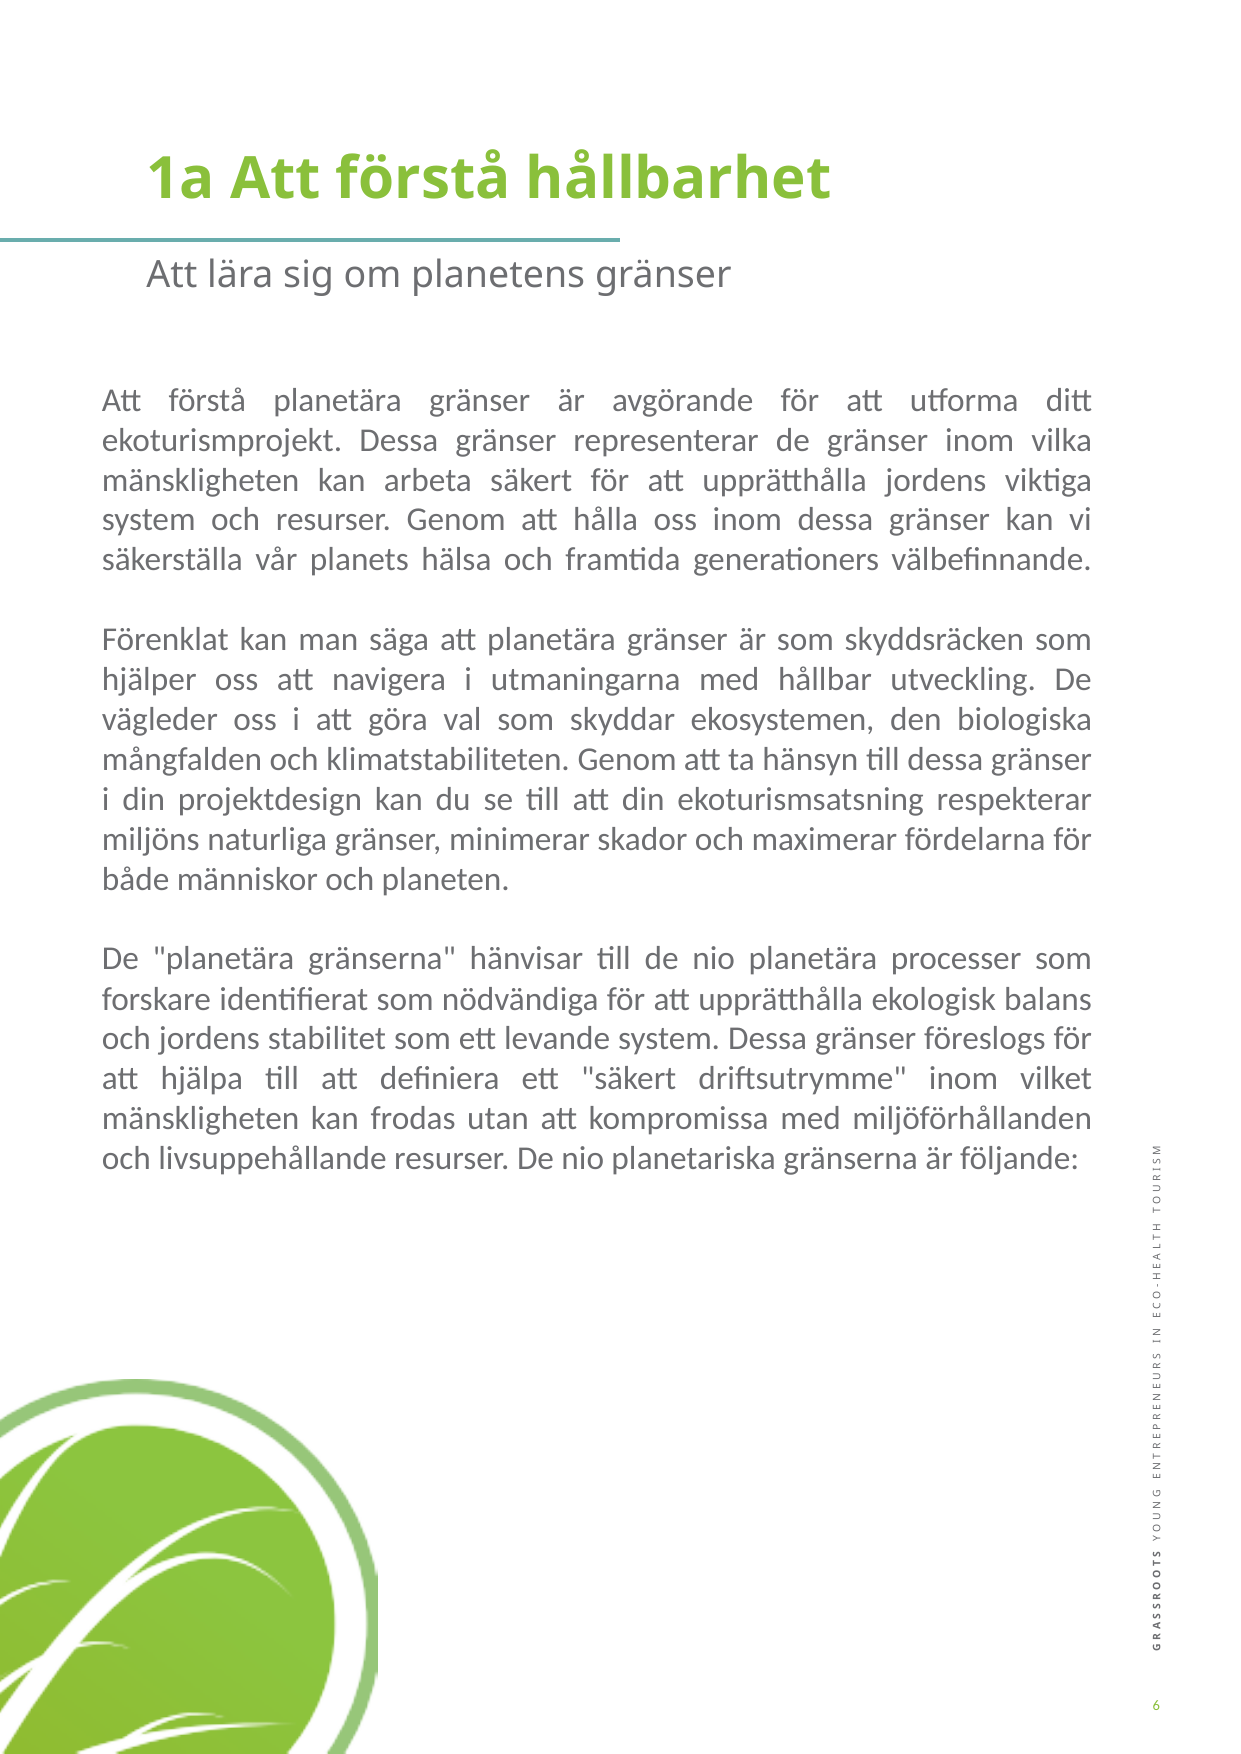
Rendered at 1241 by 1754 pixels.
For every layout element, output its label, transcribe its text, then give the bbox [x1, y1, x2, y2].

list Att lära sig om planetens gränser [131, 242, 1109, 371]
slide_number 6 [1125, 1666, 1187, 1743]
list 1a Att förstå hållbarhet [131, 132, 1109, 242]
list Att förstå planetära gränser är avgörande för att utforma ditt ekoturismprojekt. Dessa gränser representerar de gränser inom vilka mänskligheten kan arbeta säkert för att upprätthålla jordens viktiga system och resurser. Genom att hålla oss inom dessa gränser kan vi säkerställa vår planets hälsa och framtida generationers välbefinnande. Förenklat kan man säga att planetära gränser är som skyddsräcken som hjälper oss att navigera i utmaningarna med hållbar utveckling. De vägleder oss i att göra val som skyddar ekosystemen, den biologiska mångfalden och klimatstabiliteten. Genom att ta hänsyn till dessa gränser i din projektdesign kan du se till att din ekoturismsatsning respekterar miljöns naturliga gränser, minimerar skador och maximerar fördelarna för både människor och planeten. De "planetära gränserna" hänvisar till de nio planetära processer som forskare identifierat som nödvändiga för att upprätthålla ekologisk balans och jordens stabilitet som ett levande system. Dessa gränser föreslogs för att hjälpa till att definiera ett "säkert driftsutrymme" inom vilket mänskligheten kan frodas utan att kompromissa med miljöförhållanden och livsuppehållande resurser. De nio planetariska gränserna är följande: [86, 370, 1109, 1585]
